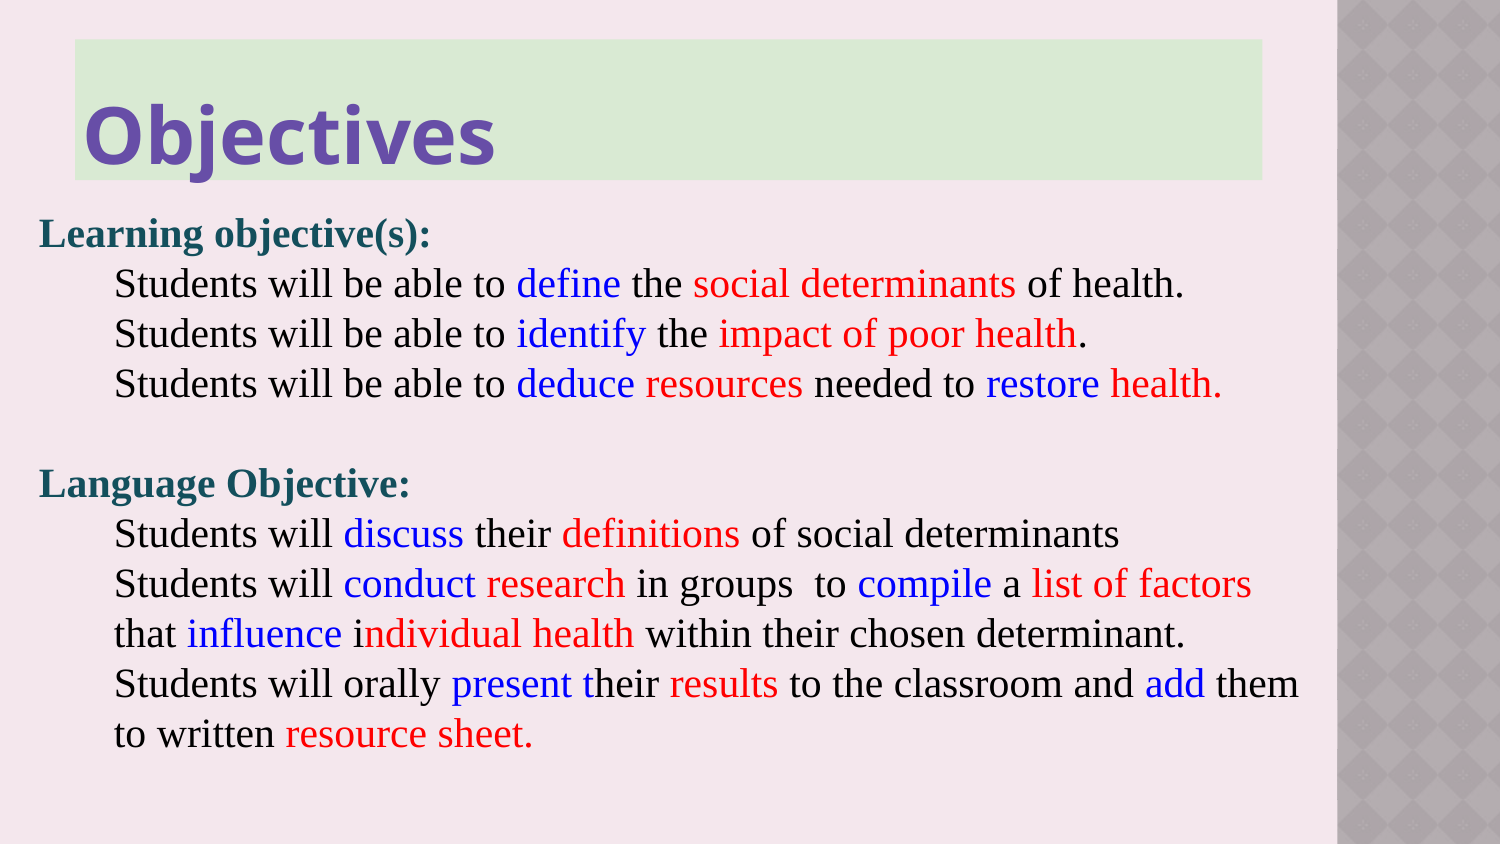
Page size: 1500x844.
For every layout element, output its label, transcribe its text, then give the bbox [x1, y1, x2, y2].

title Objectives [75, 39, 1263, 181]
list Learning objective(s): Students will be able to define the social determinants of health. Students will be able to identify the impact of poor health. Students will be able to deduce resources needed to restore health. Language Objective: Students will discuss their definitions of social determinants Students will conduct research in groups to compile a list of factors that influence individual health within their chosen determinant. Students will orally present their results to the classroom and add them to written resource sheet. [23, 198, 1315, 795]
